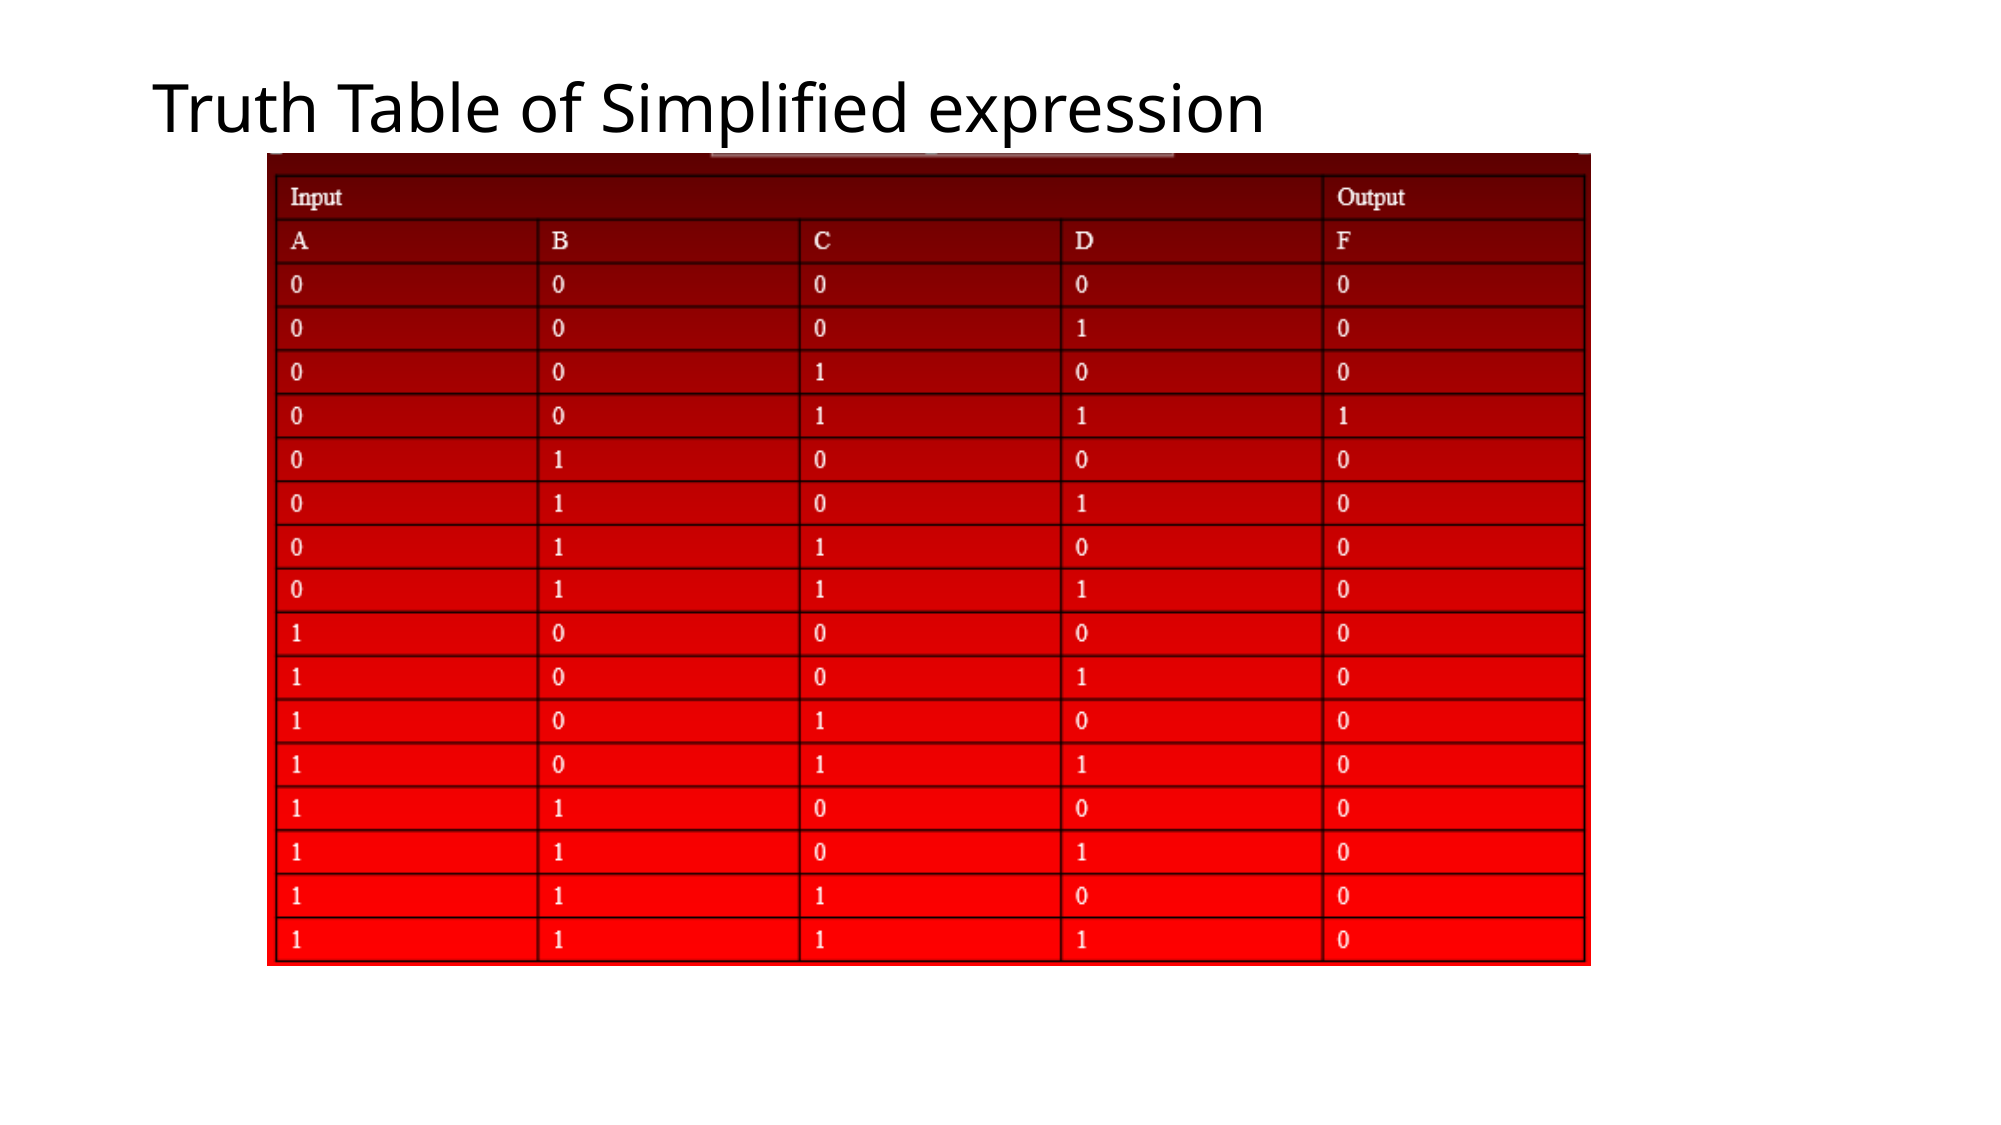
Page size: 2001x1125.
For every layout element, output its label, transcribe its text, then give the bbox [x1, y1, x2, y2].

title Truth Table of Simplified expression [137, 59, 1863, 163]
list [267, 153, 1591, 966]
